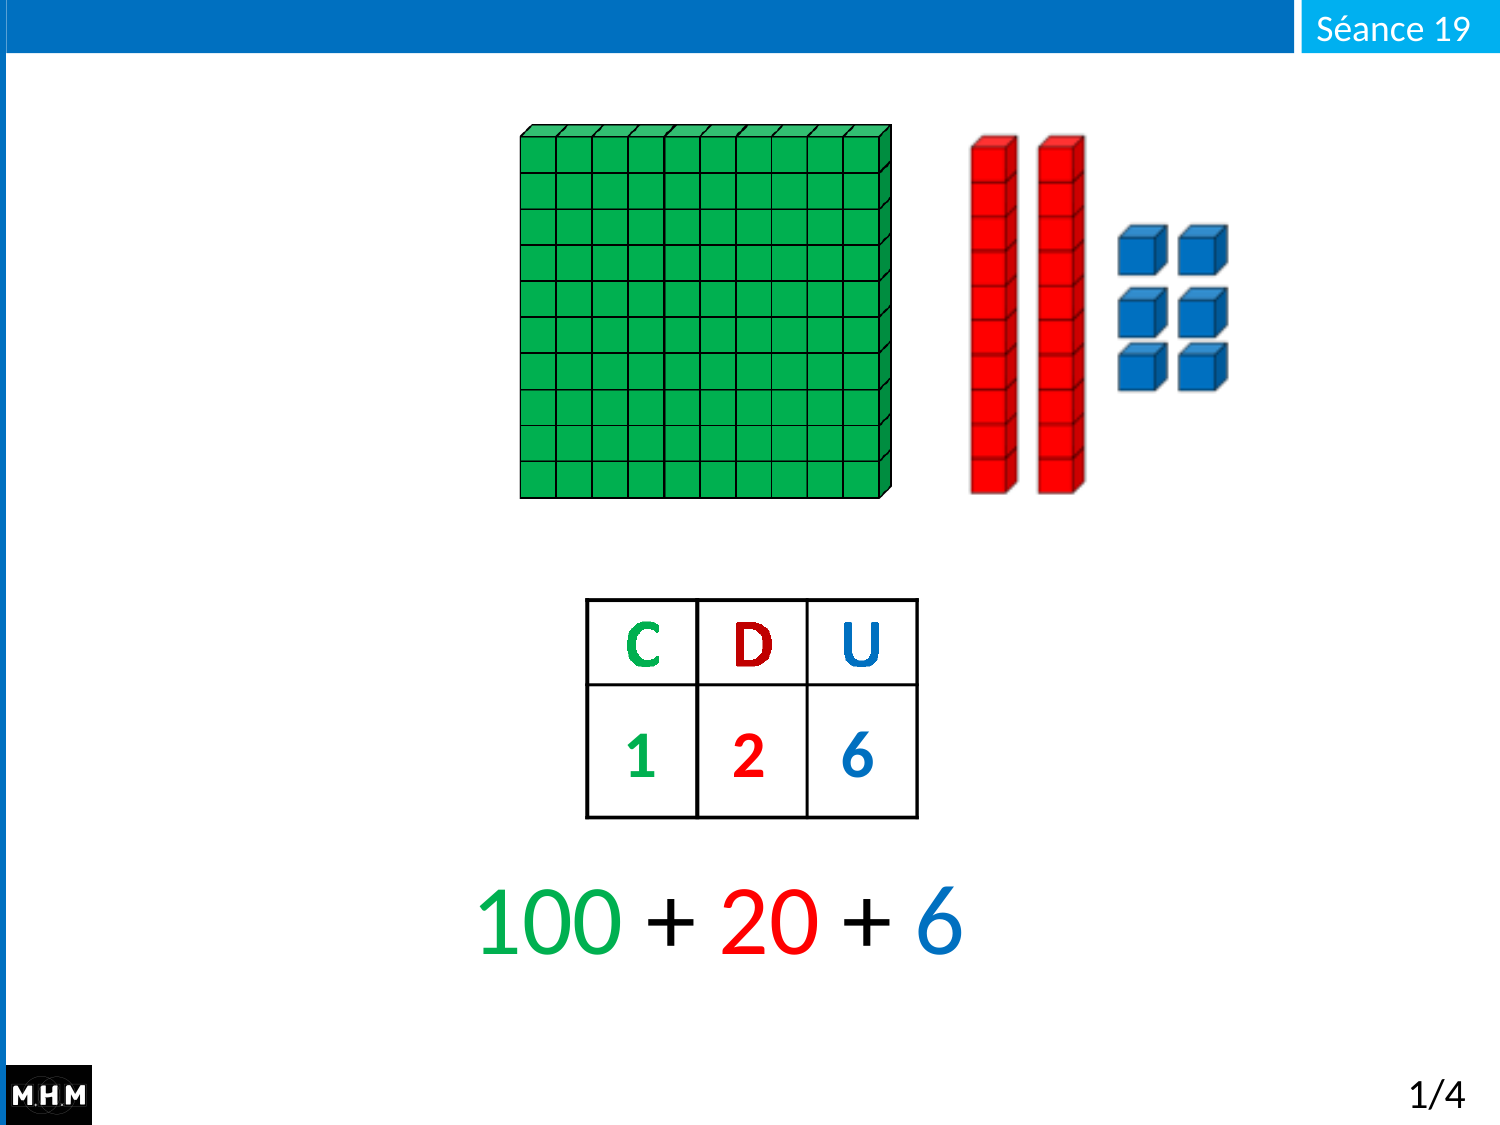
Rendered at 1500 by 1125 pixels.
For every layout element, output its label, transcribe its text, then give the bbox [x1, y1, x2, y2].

list 1/4 [1373, 1064, 1500, 1125]
picture [6, 1065, 92, 1125]
picture [578, 590, 922, 820]
text_box [242, 112, 964, 522]
picture [275, 120, 1241, 507]
text_box 100 + 20 + 6 [335, 847, 1124, 982]
